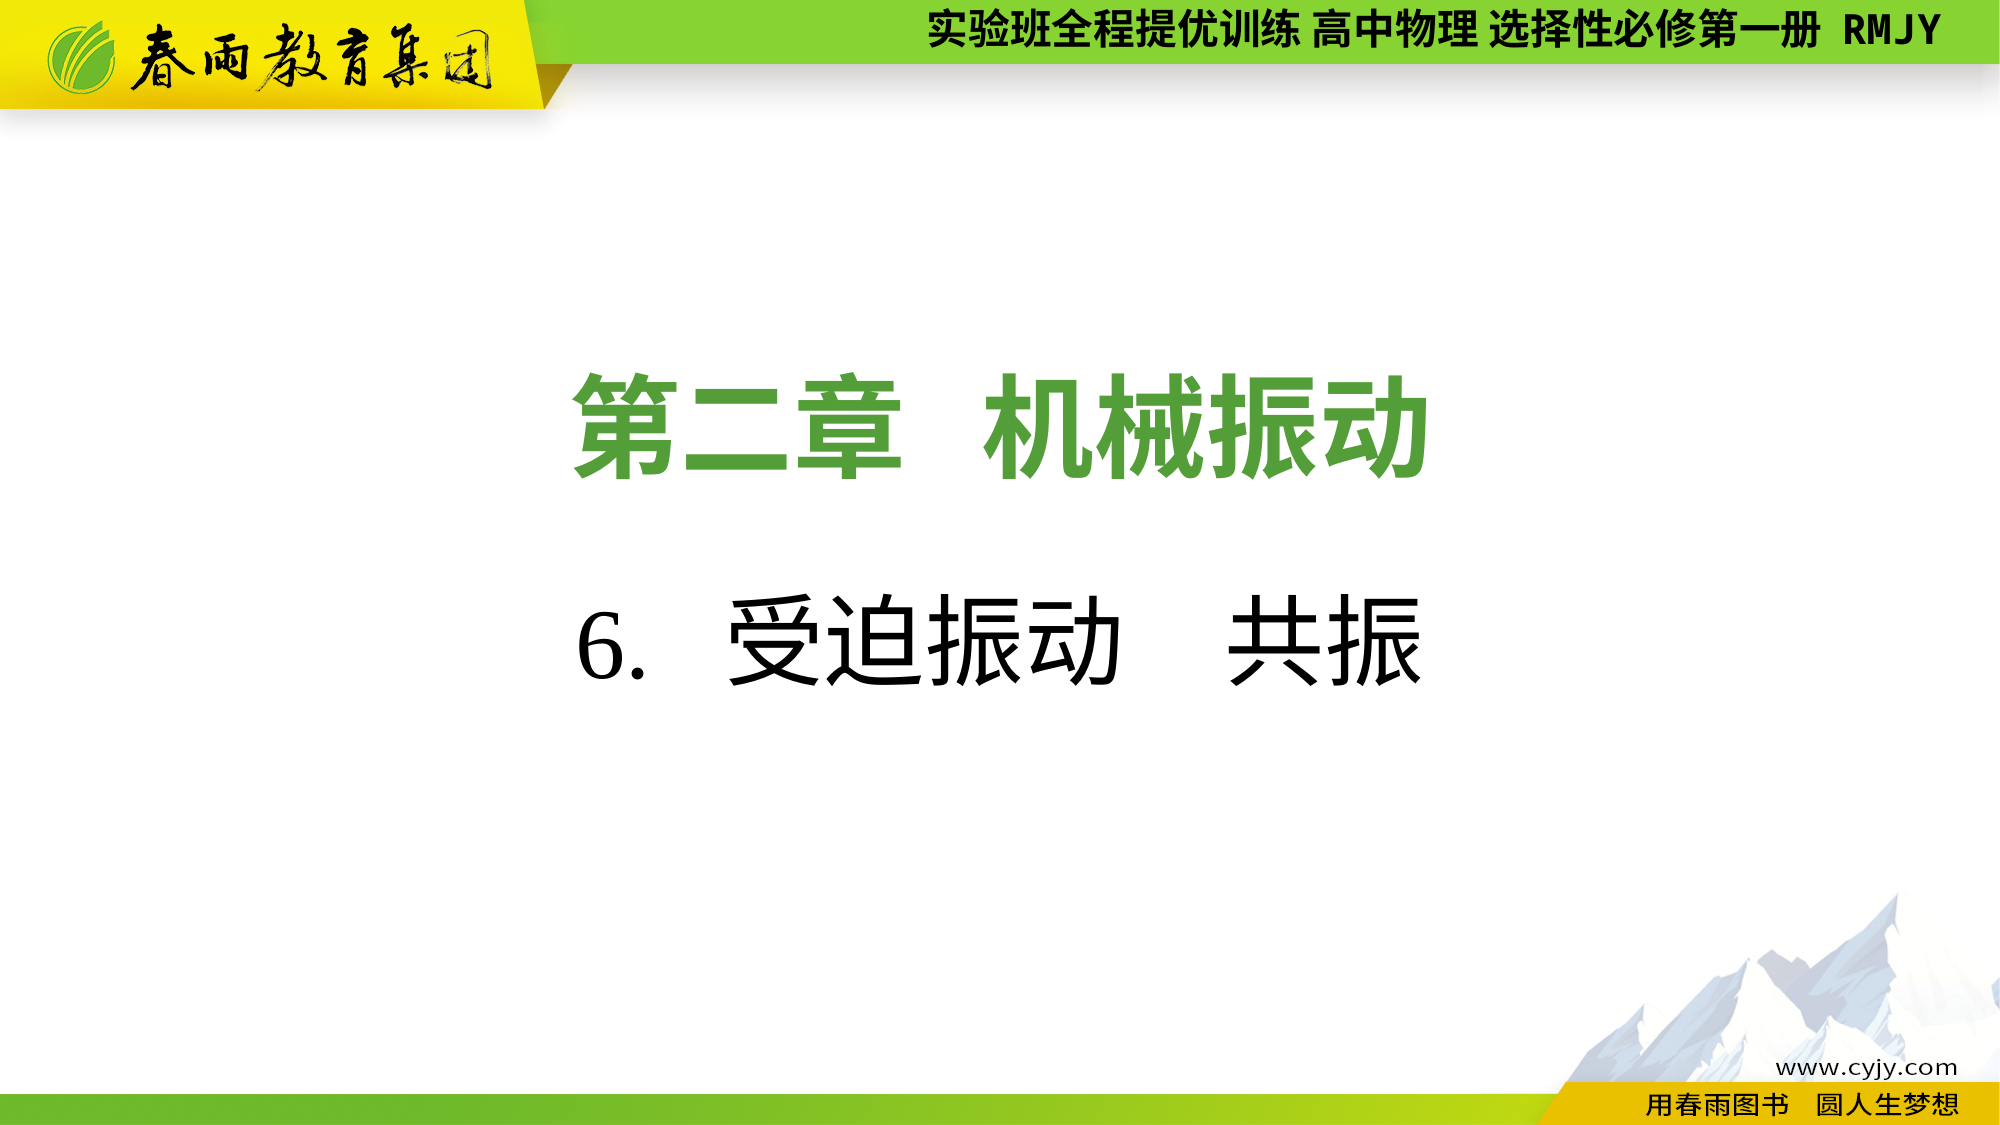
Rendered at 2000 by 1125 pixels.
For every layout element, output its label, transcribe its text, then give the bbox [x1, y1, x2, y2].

picture [0, 0, 2000, 1125]
text_box 第二章 机械振动 [54, 282, 1946, 500]
text_box 6. 受迫振动 共振 [54, 511, 1946, 706]
